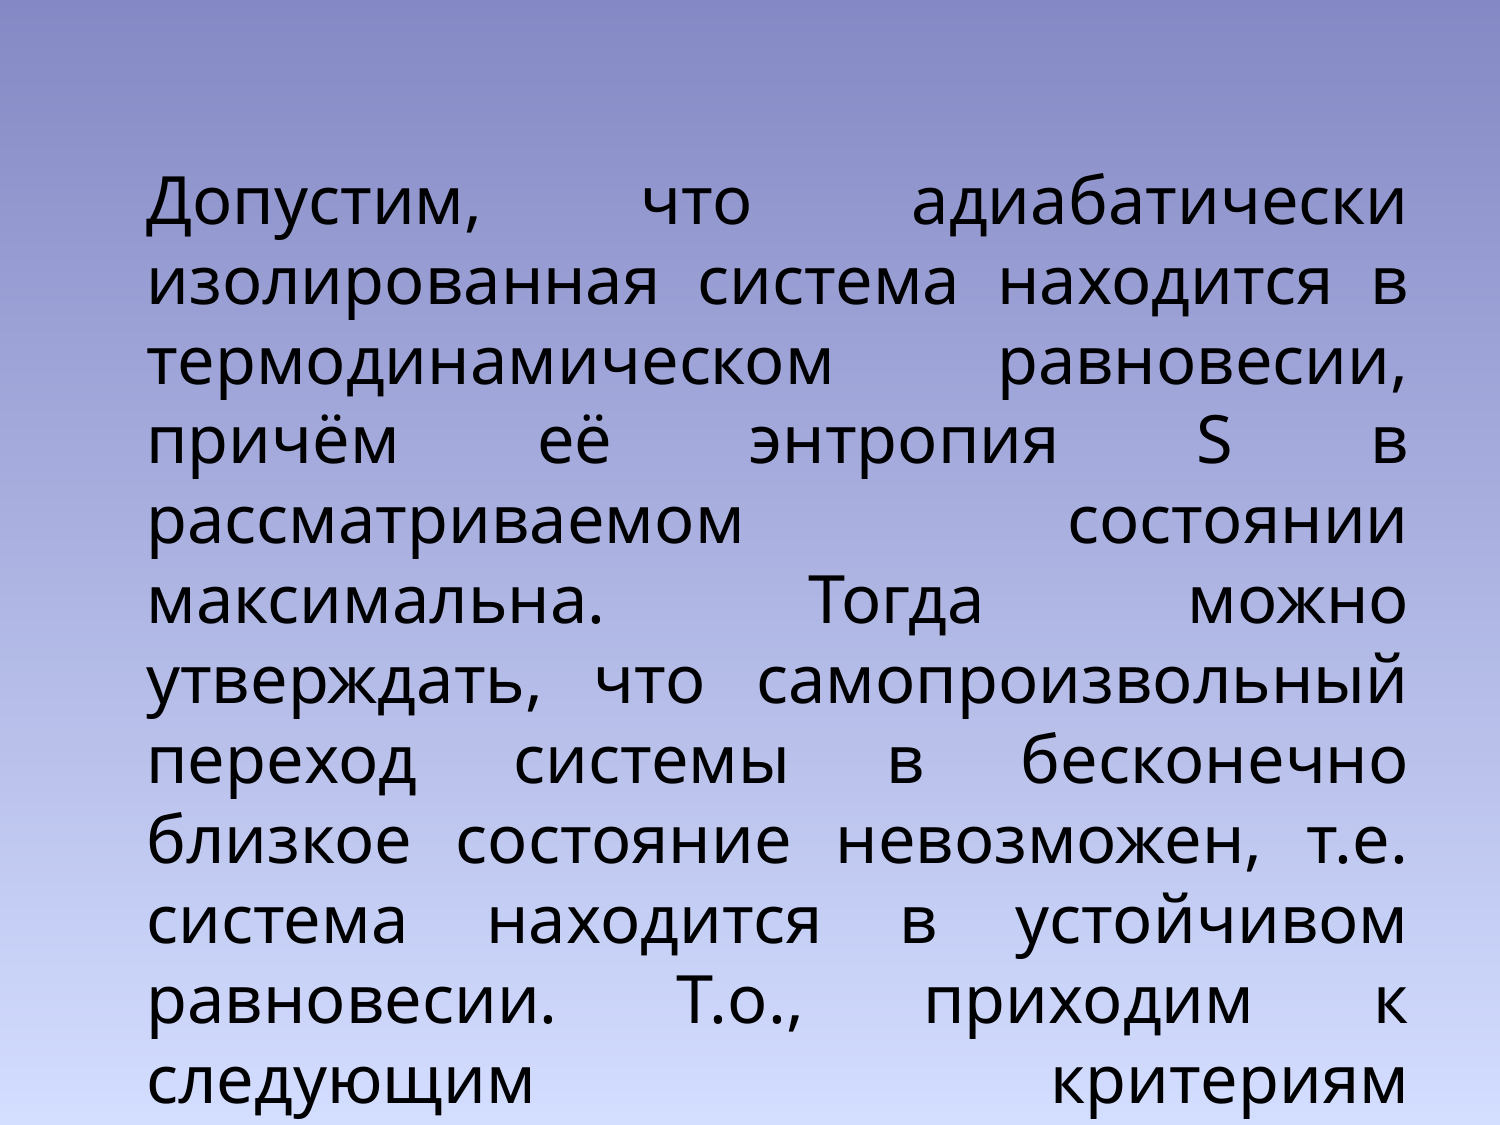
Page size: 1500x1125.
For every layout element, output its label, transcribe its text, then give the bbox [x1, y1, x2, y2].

list Допустим, что адиабатически изолированная система находится в термодинамическом равновесии, причём её энтропия S в рассматриваемом состоянии максимальна. Тогда можно утверждать, что самопроизвольный переход системы в бесконечно близкое состояние невозможен, т.е. система находится в устойчивом равновесии. Т.о., приходим к следующим критериям термодинамической устойчивости [75, 149, 1425, 1005]
